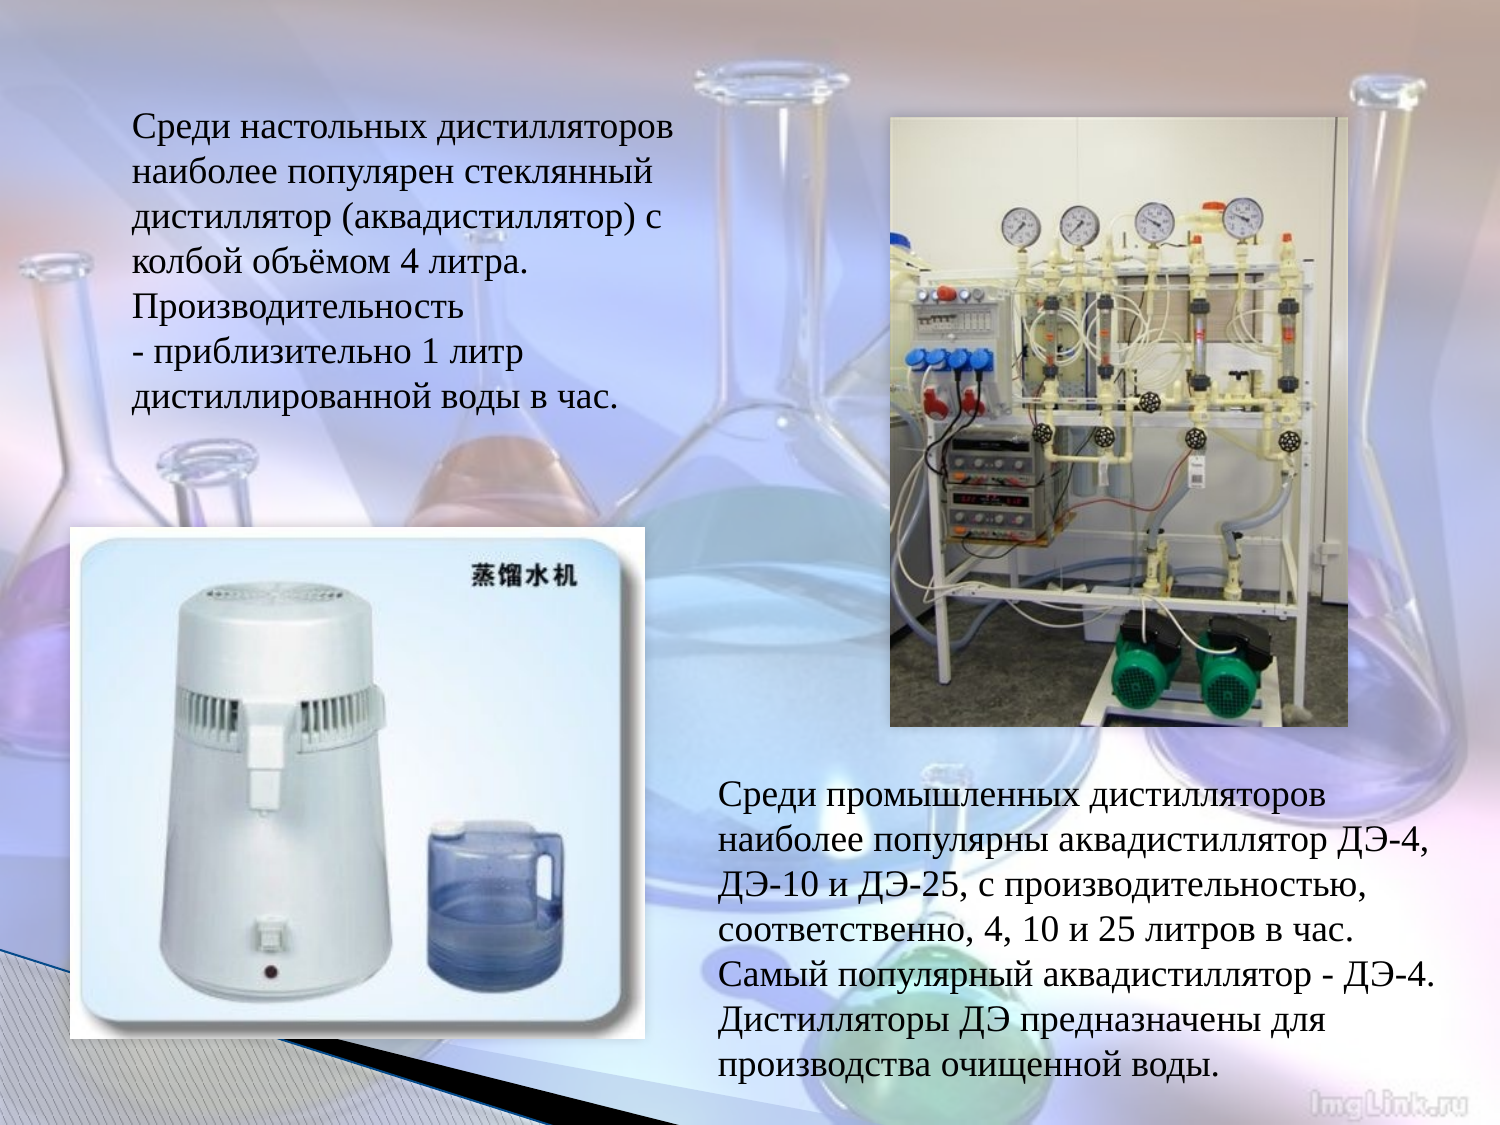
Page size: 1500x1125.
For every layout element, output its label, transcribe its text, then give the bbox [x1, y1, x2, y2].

text_box Среди промышленных дистилляторов наиболее популярны аквадистиллятор ДЭ-4, ДЭ-10 и ДЭ-25, с производительностью, соответственно, 4, 10 и 25 литров в час. Самый популярный аквадистиллятор - ДЭ-4. Дистилляторы ДЭ предназначены для производства очищенной воды. [703, 761, 1453, 1092]
picture [890, 116, 1349, 727]
picture [70, 527, 645, 1039]
text_box Среди настольных дистилляторов наиболее популярен стеклянный дистиллятор (аквадистиллятор) с колбой объёмом 4 литра. Производительность - приблизительно 1 литр дистиллированной воды в час. [117, 93, 715, 424]
